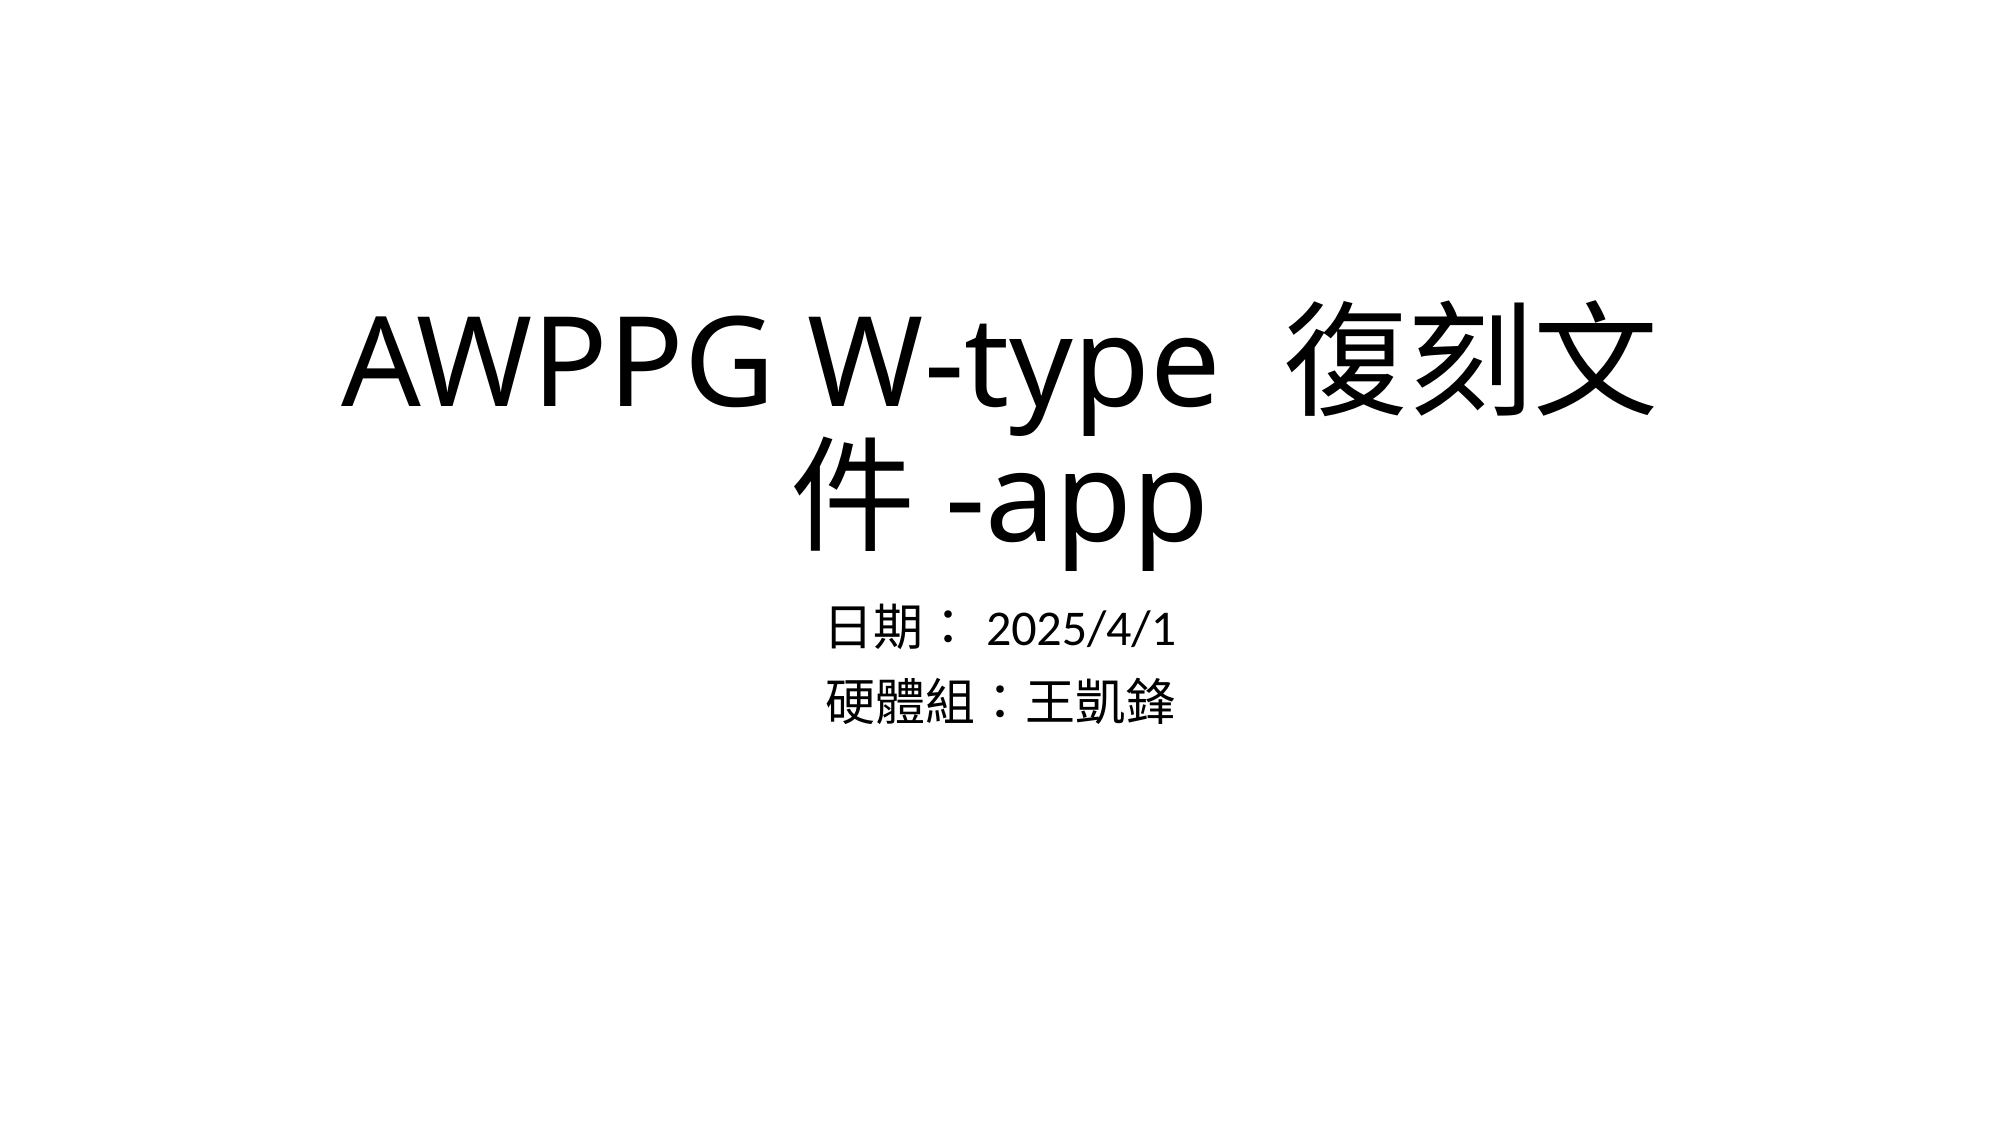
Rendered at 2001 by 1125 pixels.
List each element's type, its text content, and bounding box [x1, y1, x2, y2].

subtitle 日期：2025/4/1 硬體組：王凱鋒 [249, 595, 1750, 867]
title AWPPG W-type 復刻文件-app [249, 184, 1750, 576]
